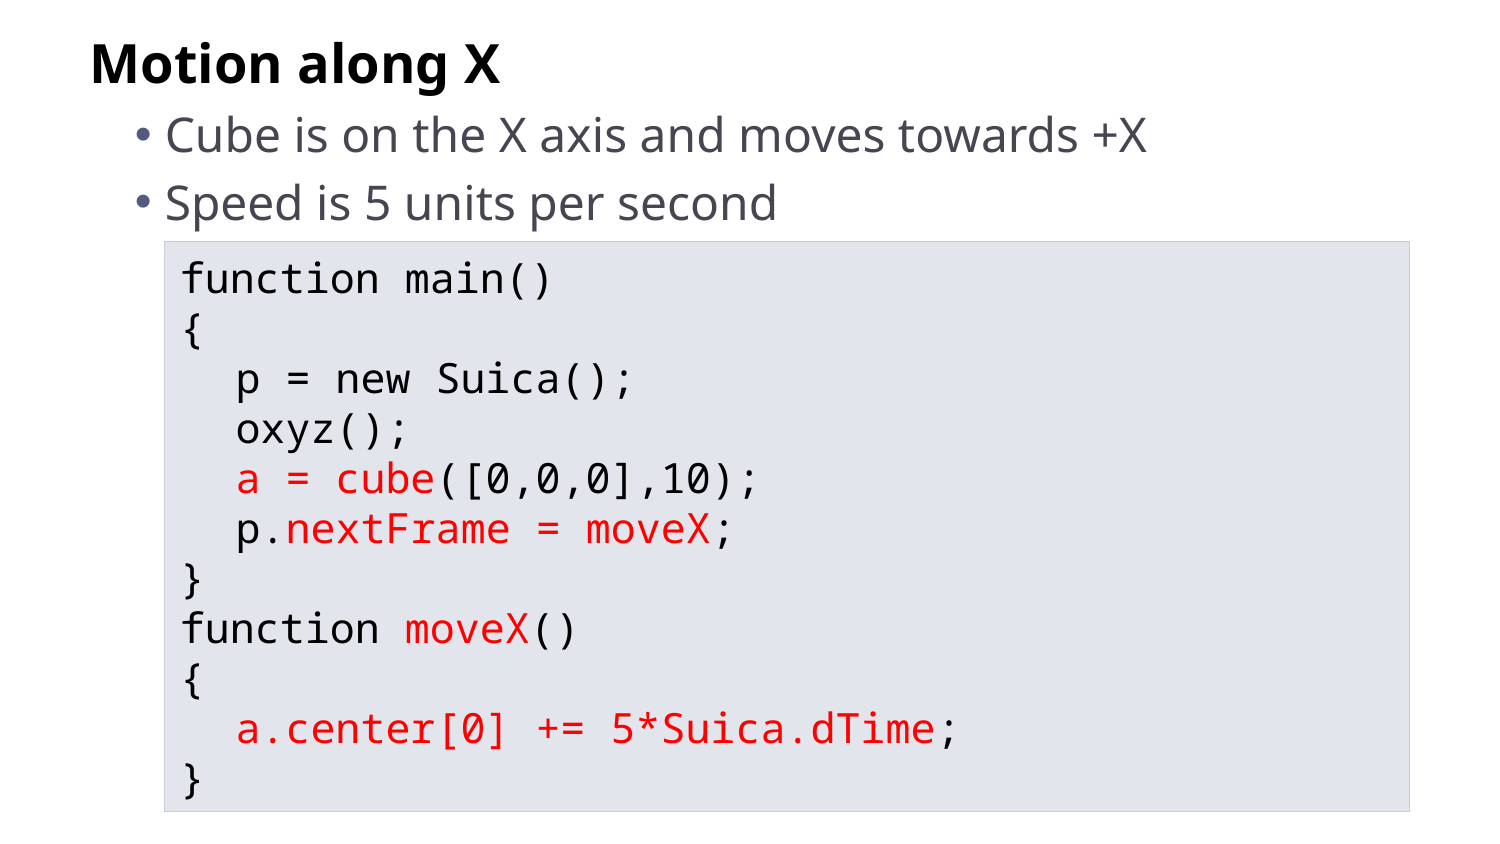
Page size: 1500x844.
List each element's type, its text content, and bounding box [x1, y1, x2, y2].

list Motion along X Cube is on the X axis and moves towards +X Speed is 5 units per second [75, 21, 1475, 835]
text_box function main() { p = new Suica(); oxyz(); a = cube([0,0,0],10); p.nextFrame = moveX; } function moveX() { a.center[0] += 5*Suica.dTime; } [164, 241, 1410, 812]
